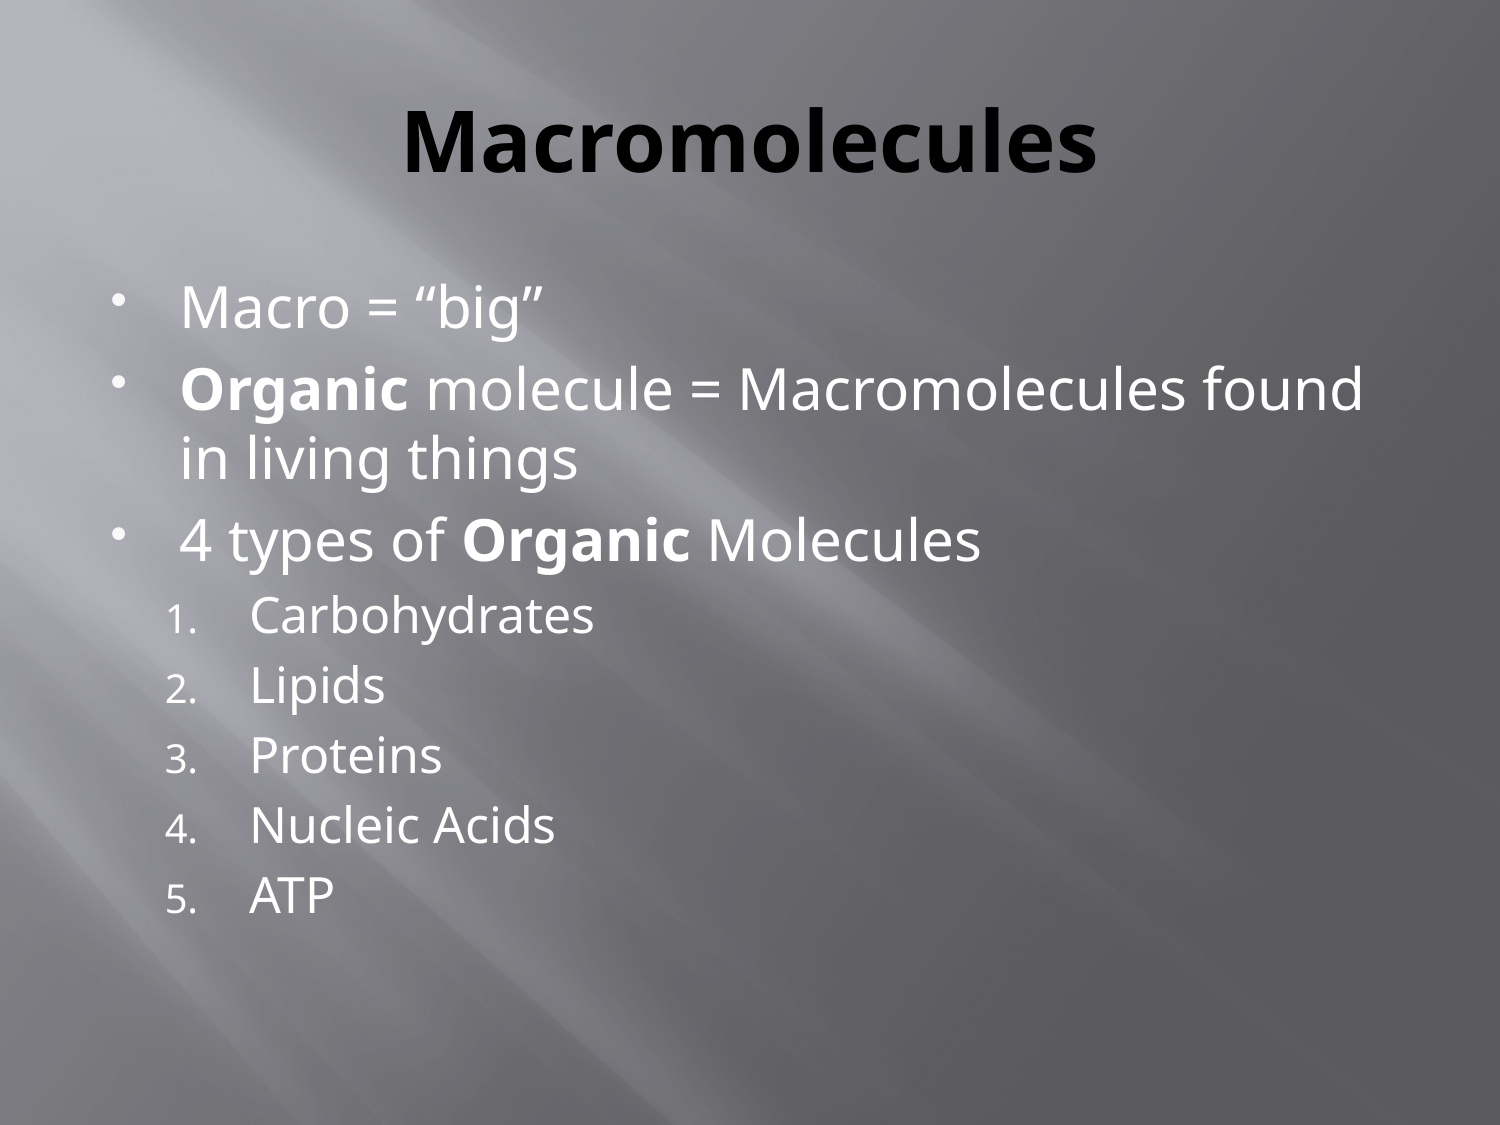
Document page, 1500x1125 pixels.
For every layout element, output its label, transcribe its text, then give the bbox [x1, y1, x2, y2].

title Macromolecules [75, 45, 1425, 233]
list Macro = “big” Organic molecule = Macromolecules found in living things 4 types of Organic Molecules Carbohydrates Lipids Proteins Nucleic Acids ATP [75, 262, 1425, 1035]
